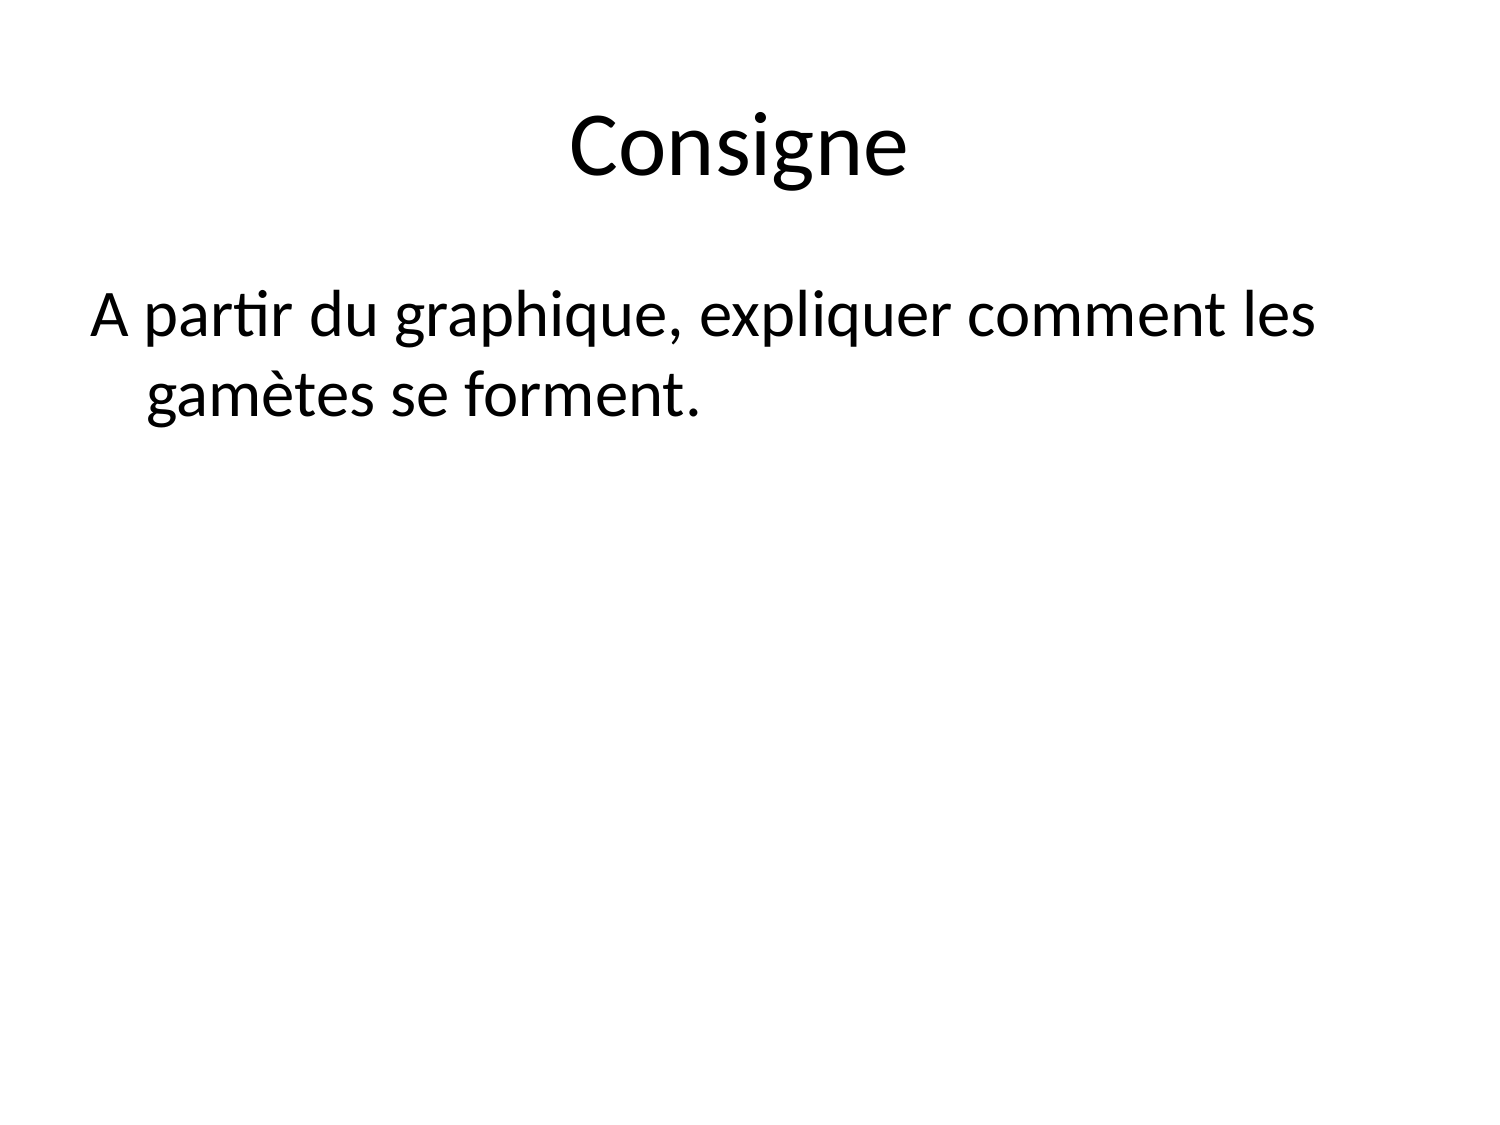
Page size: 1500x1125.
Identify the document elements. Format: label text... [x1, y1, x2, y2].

title Consigne [75, 45, 1425, 233]
list A partir du graphique, expliquer comment les gamètes se forment. [75, 262, 1425, 1005]
